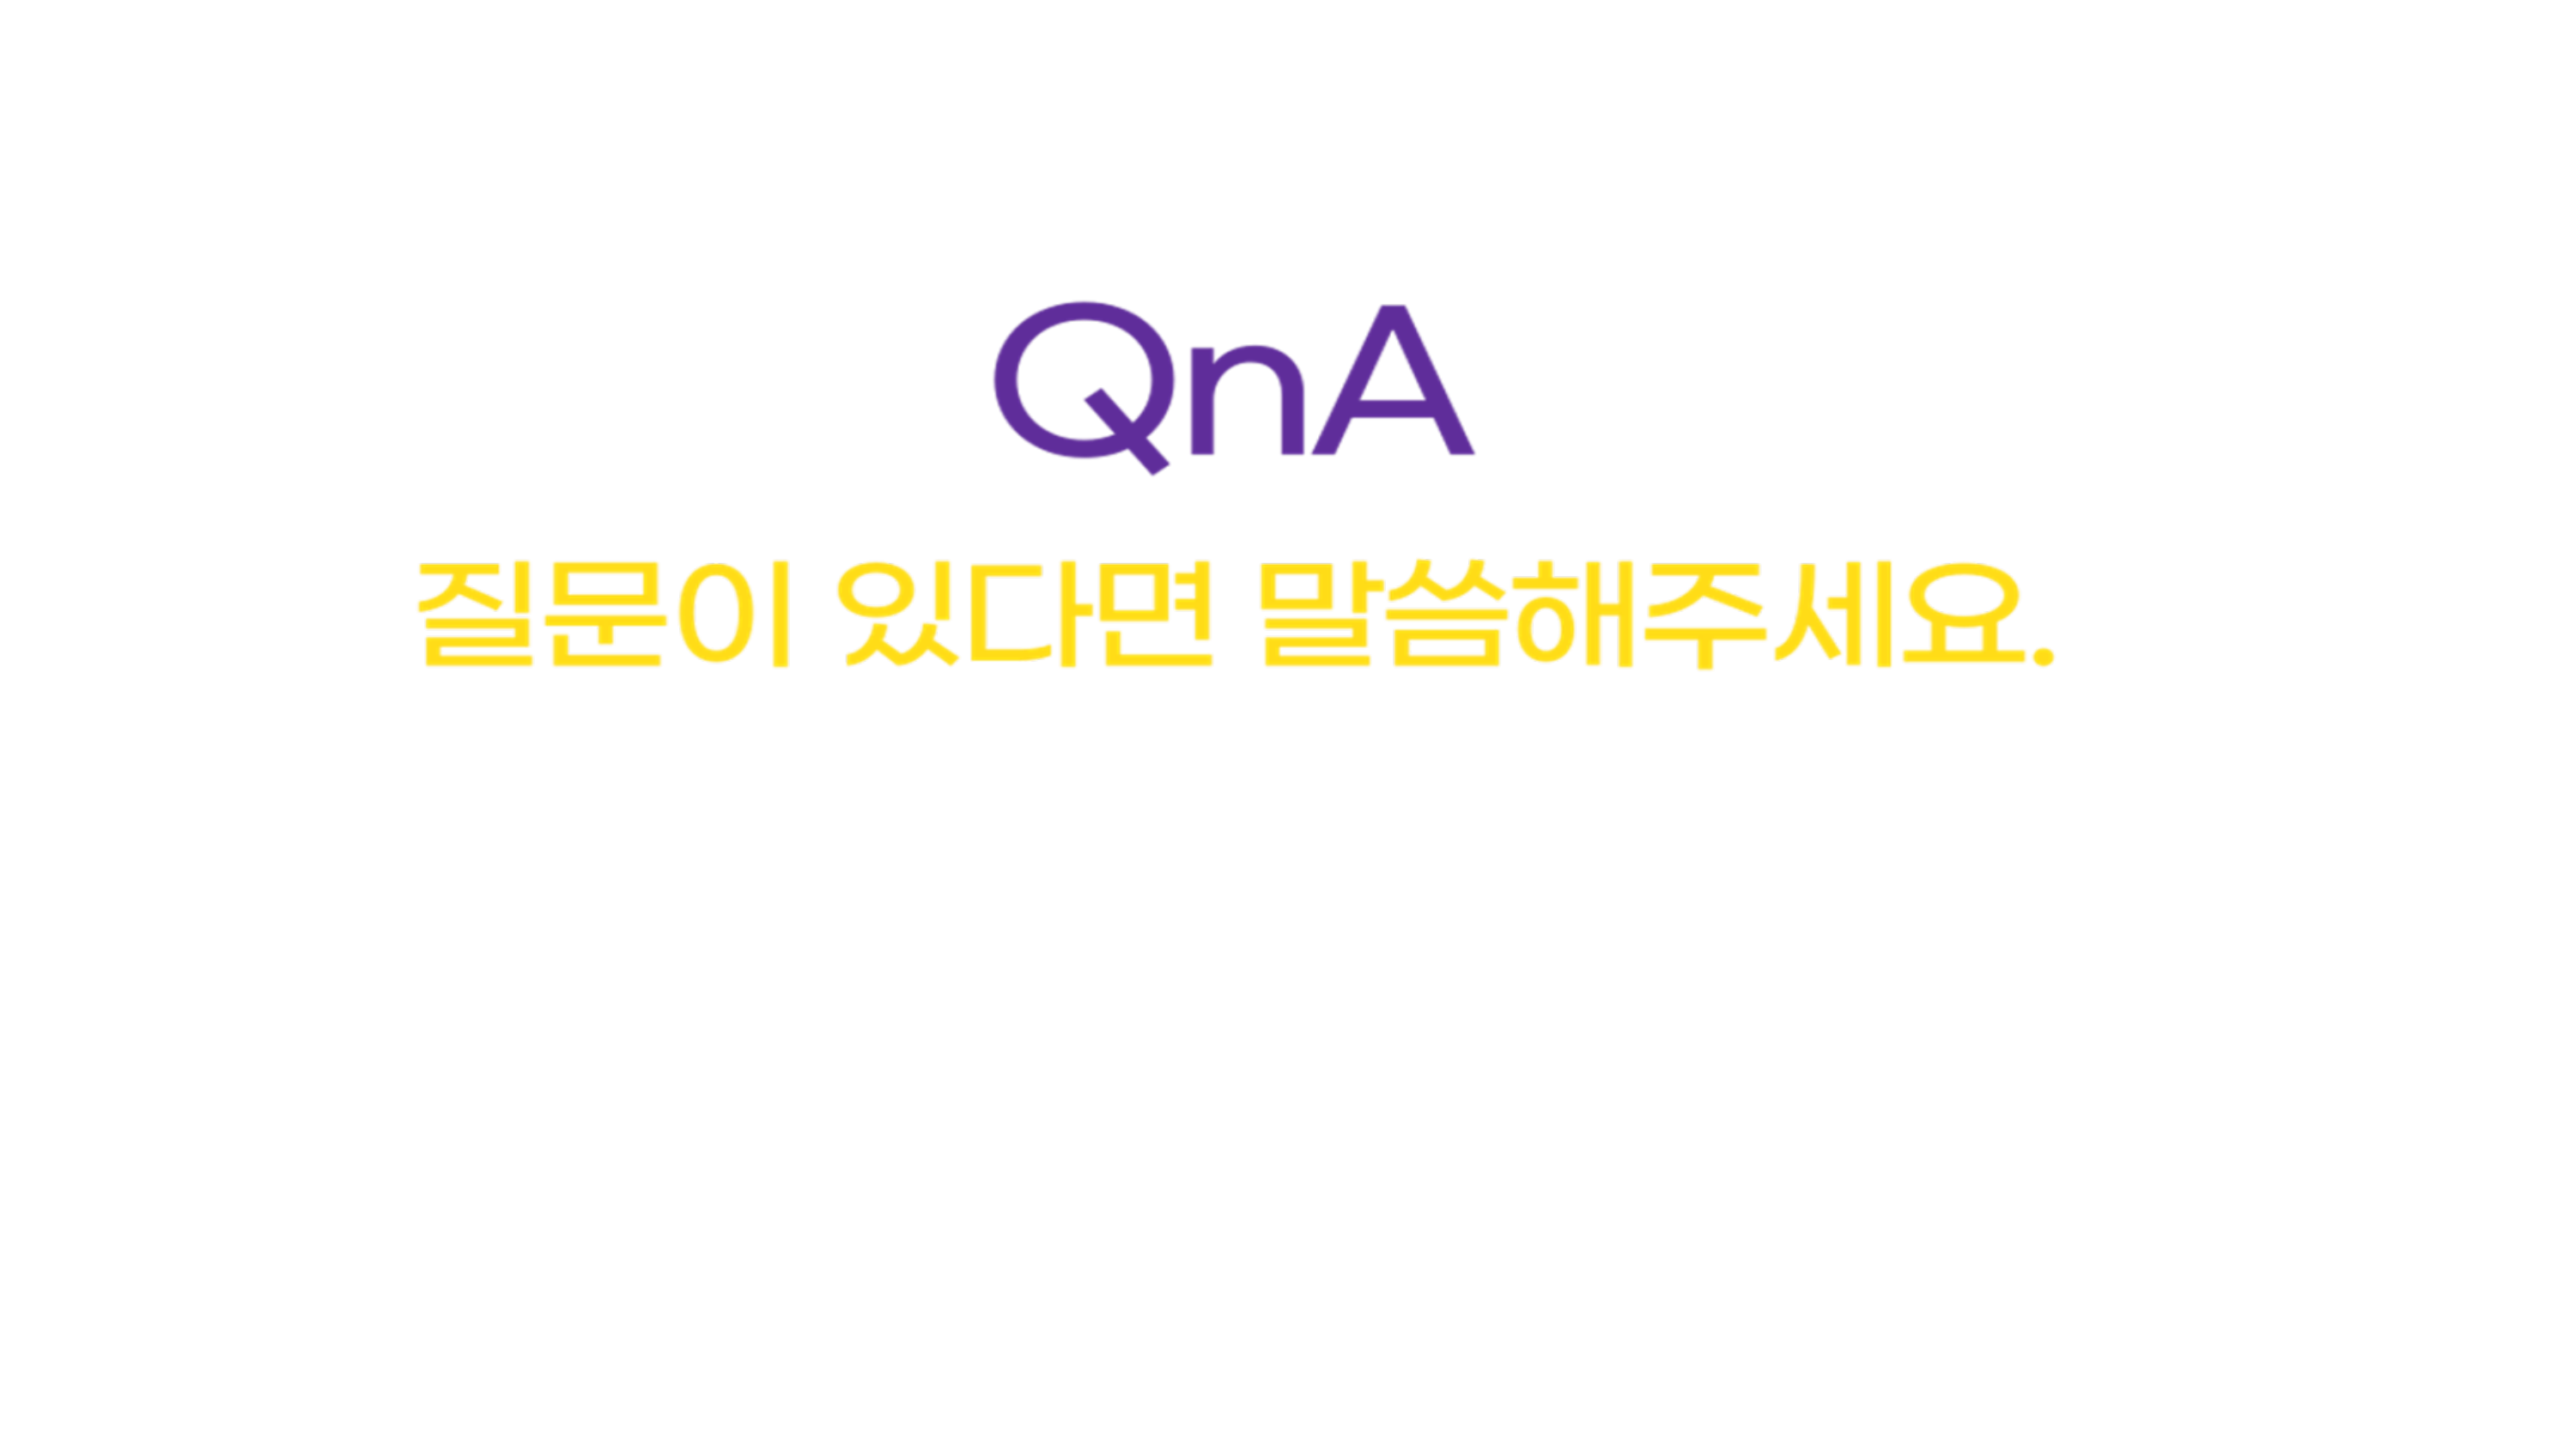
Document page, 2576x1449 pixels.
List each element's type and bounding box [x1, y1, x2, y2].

text_box [199, 224, 2137, 724]
